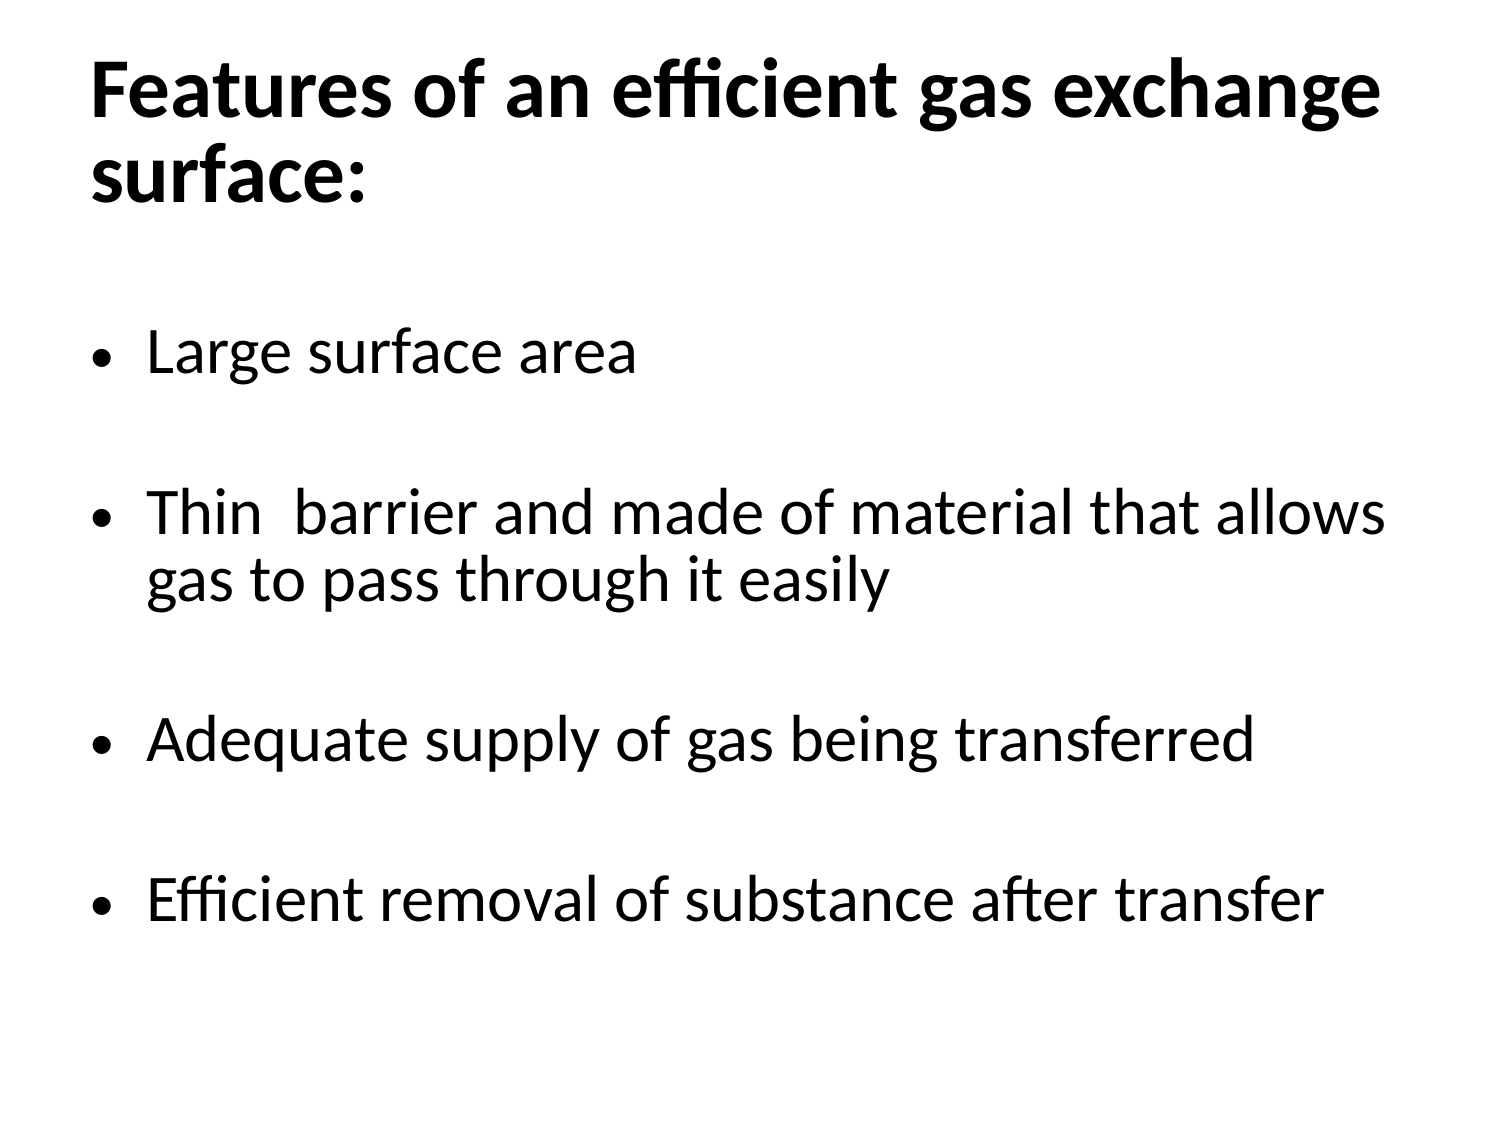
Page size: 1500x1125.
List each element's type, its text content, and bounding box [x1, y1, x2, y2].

title Features of an efficient gas exchange surface: [75, 45, 1425, 233]
list Large surface area Thin barrier and made of material that allows gas to pass through it easily Adequate supply of gas being transferred Efficient removal of substance after transfer [75, 316, 1425, 1005]
